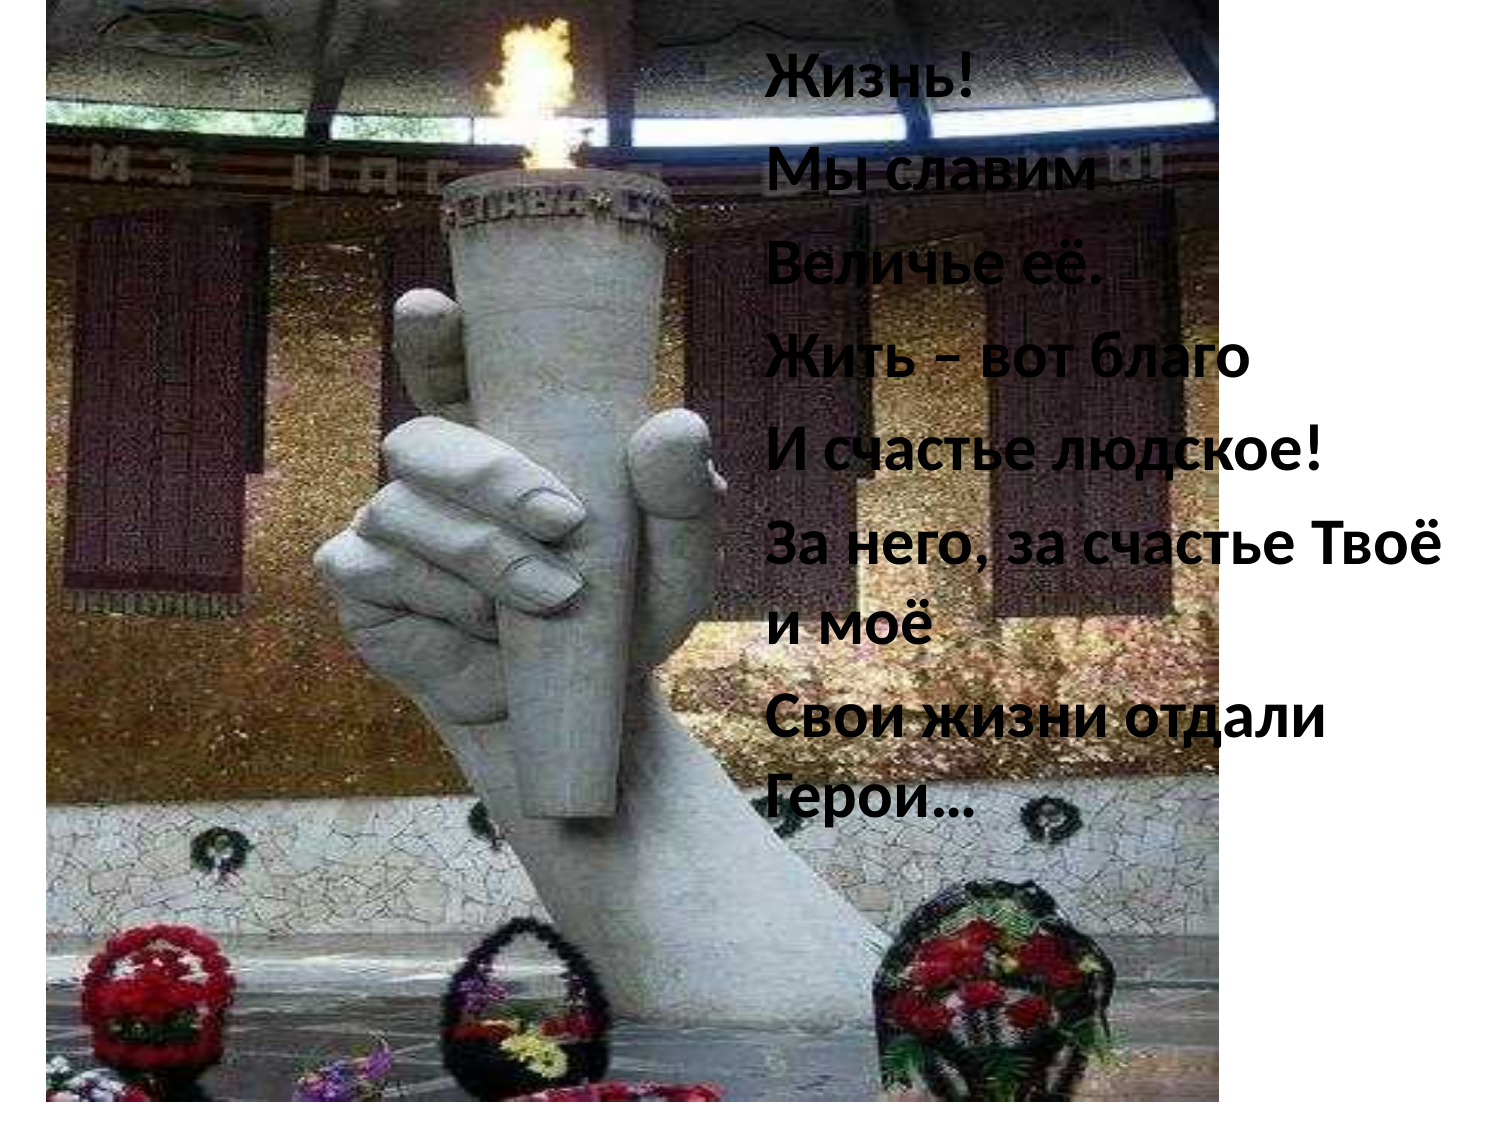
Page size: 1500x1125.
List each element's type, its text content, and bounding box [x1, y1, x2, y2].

subtitle Жизнь! Мы славим Величье её. Жить – вот благо И счастье людское! За него, за счастье Твоё и моё Свои жизни отдали Герои… [1224, 23, 1477, 1079]
picture [46, 0, 1219, 1102]
